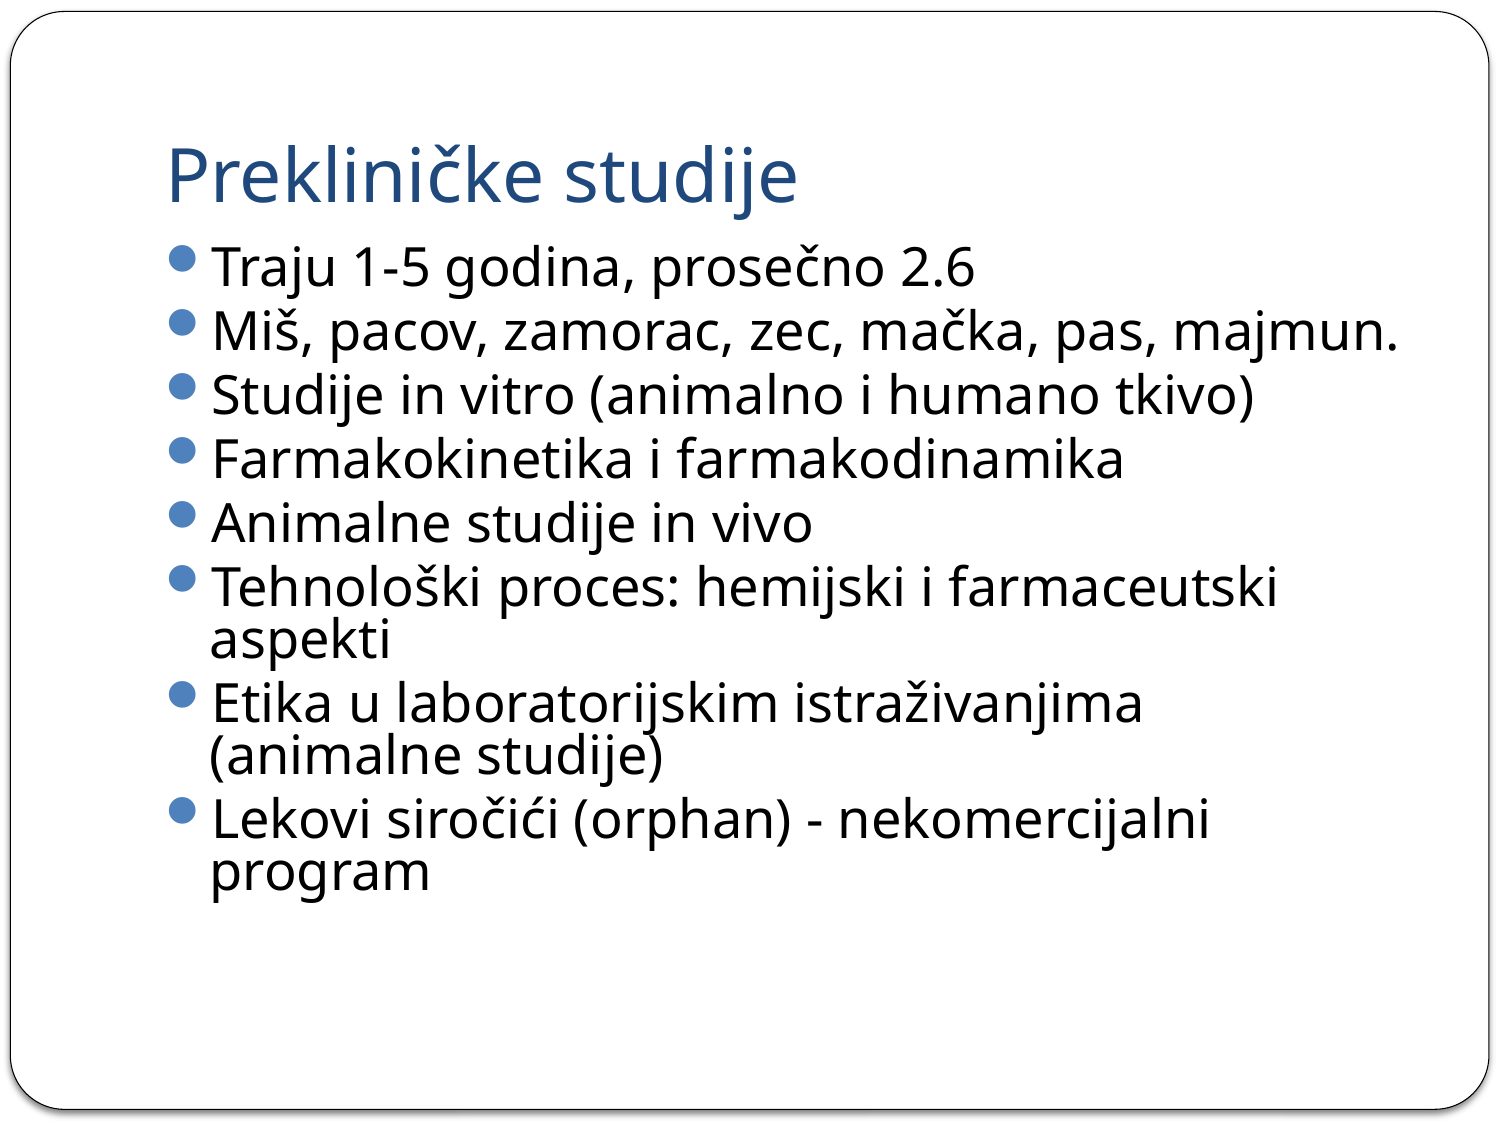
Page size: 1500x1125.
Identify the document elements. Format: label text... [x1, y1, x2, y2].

list Traju 1-5 godina, prosečno 2.6 Miš, pacov, zamorac, zec, mačka, pas, majmun. Studije in vitro (animalno i humano tkivo) Farmakokinetika i farmakodinamika Animalne studije in vivo Tehnološki proces: hemijski i farmaceutski aspekti Etika u laboratorijskim istraživanjima (animalne studije) Lekovi siročići (orphan) - nekomercijalni program [149, 237, 1426, 988]
title Prekliničke studije [149, 44, 1426, 233]
